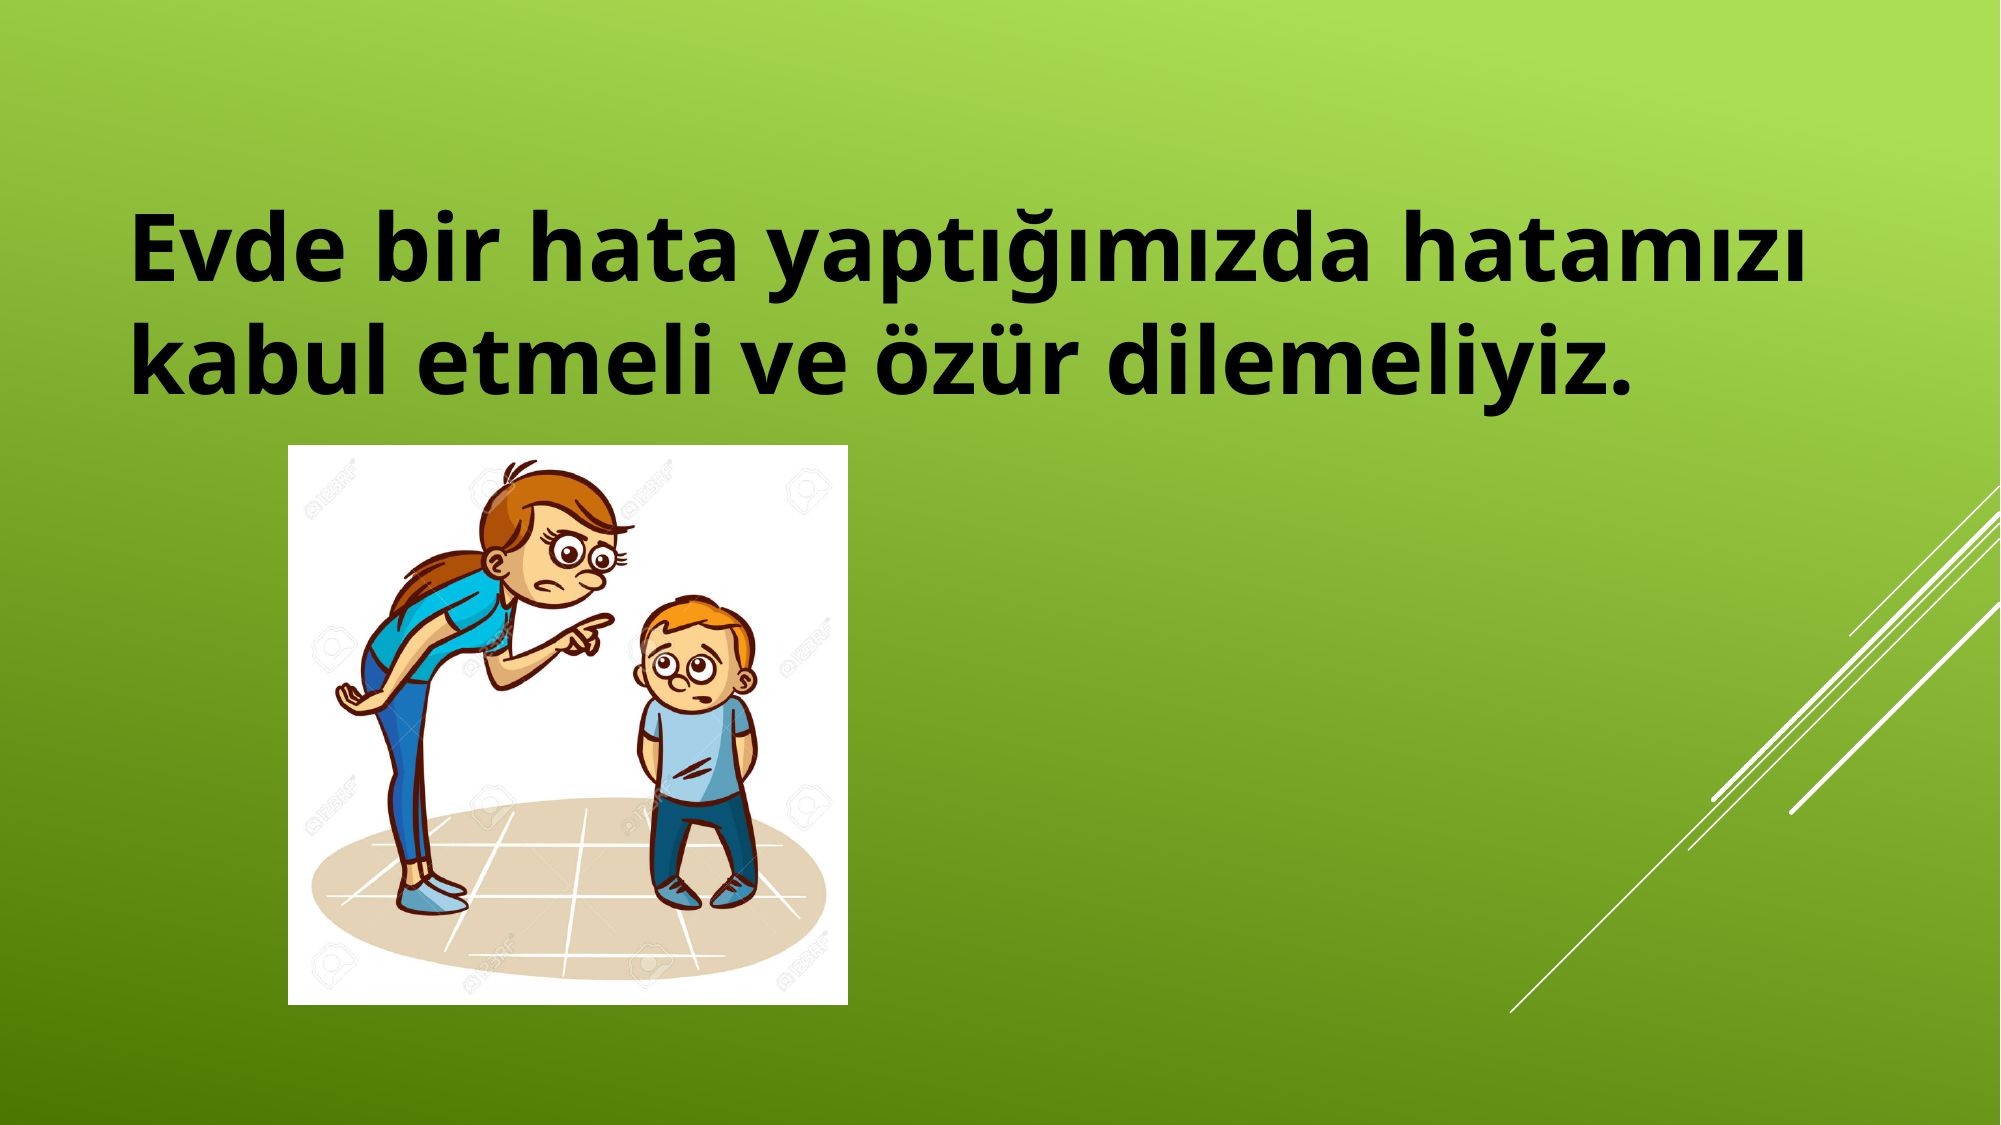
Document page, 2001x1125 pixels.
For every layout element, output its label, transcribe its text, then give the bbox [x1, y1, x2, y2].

list Evde bir hata yaptığımızda hatamızı kabul etmeli ve özür dilemeliyiz. [112, 112, 1896, 489]
picture [288, 445, 848, 1005]
